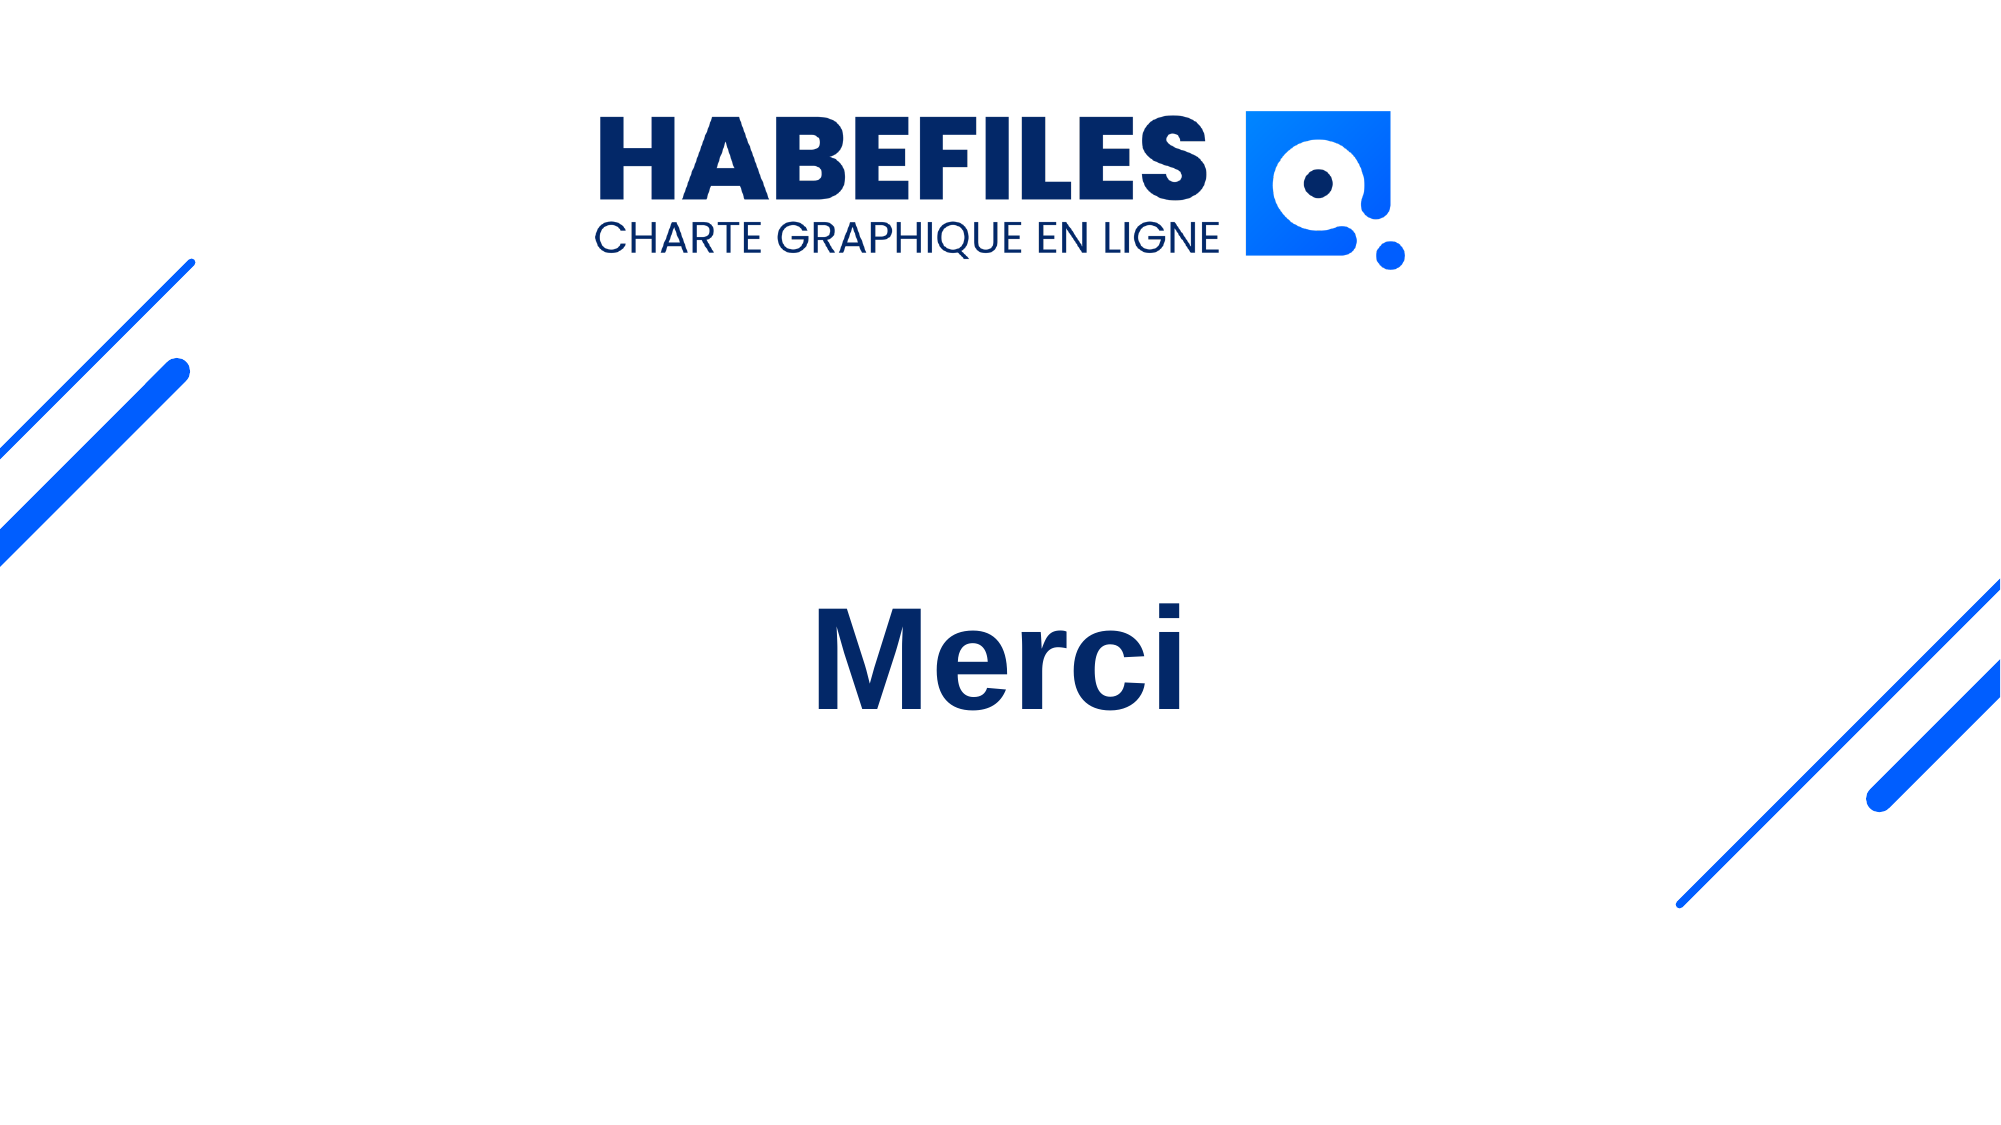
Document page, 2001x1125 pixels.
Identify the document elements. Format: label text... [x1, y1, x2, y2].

title Merci [324, 582, 1676, 742]
picture [595, 111, 1405, 270]
